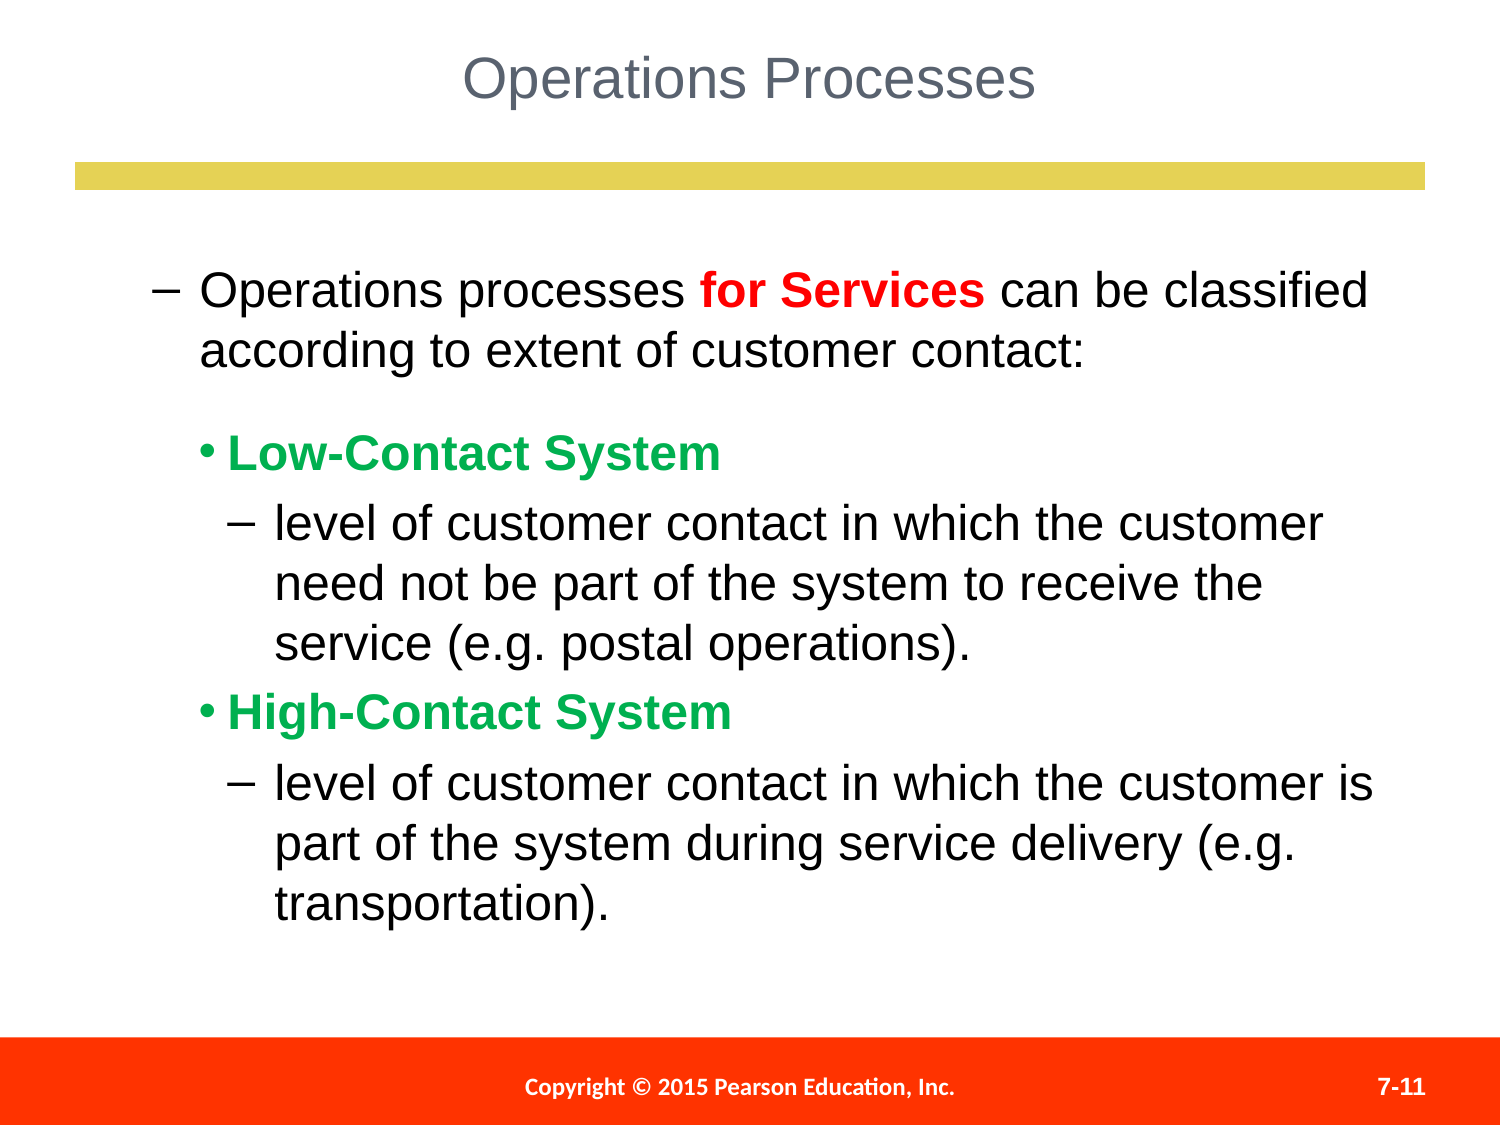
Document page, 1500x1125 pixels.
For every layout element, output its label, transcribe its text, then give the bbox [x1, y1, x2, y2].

list Operations processes for Services can be classified according to extent of customer contact: Low-Contact System level of customer contact in which the customer need not be part of the system to receive the service (e.g. postal operations). High-Contact System level of customer contact in which the customer is part of the system during service delivery (e.g. transportation). [62, 249, 1413, 968]
picture [75, 162, 1425, 190]
text_box Operations Processes [74, 12, 1425, 138]
